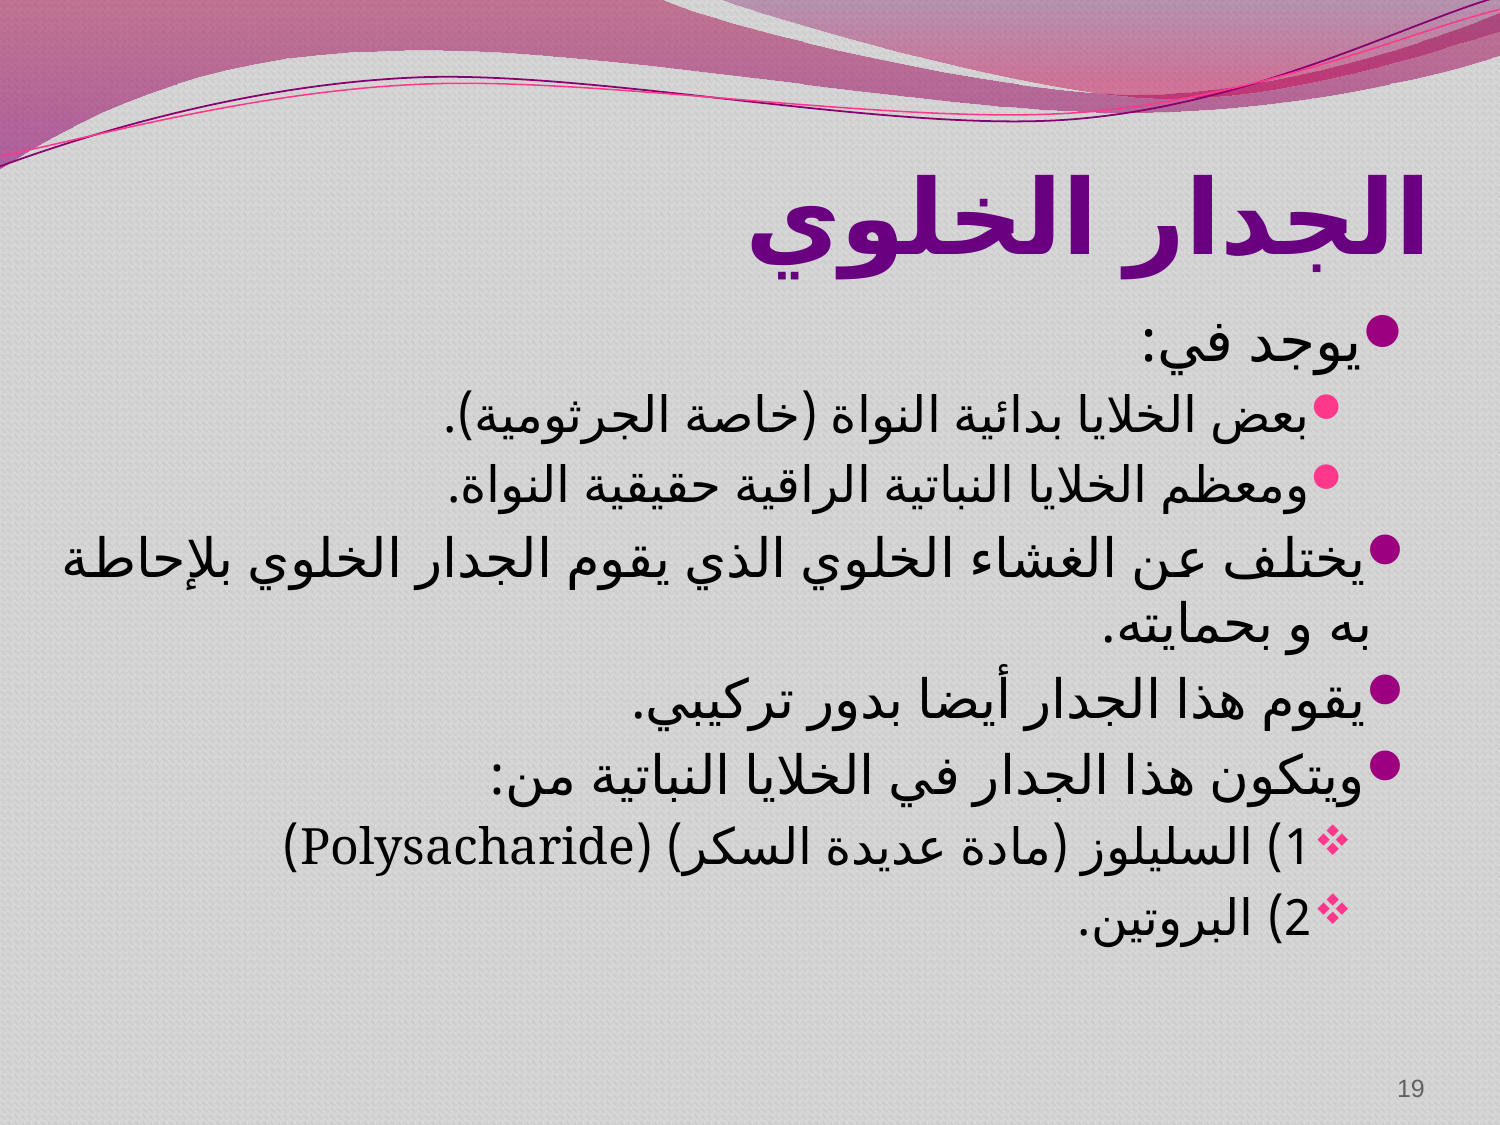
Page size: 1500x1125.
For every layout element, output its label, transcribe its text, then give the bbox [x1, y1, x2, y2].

slide_number 19 [1299, 1042, 1425, 1103]
title الجدار الخلوي [82, 85, 1432, 275]
list يوجد في: بعض الخلايا بدائية النواة (خاصة الجرثومية). ومعظم الخلايا النباتية الراقية حقيقية النواة. يختلف عن الغشاء الخلوي الذي يقوم الجدار الخلوي بلإحاطة به و بحمايته. يقوم هذا الجدار أيضا بدور تركيبي. ويتكون هذا الجدار في الخلايا النباتية من: 1) السليلوز (مادة عديدة السكر) (Polysacharide) 2) البروتين. [46, 295, 1432, 1025]
